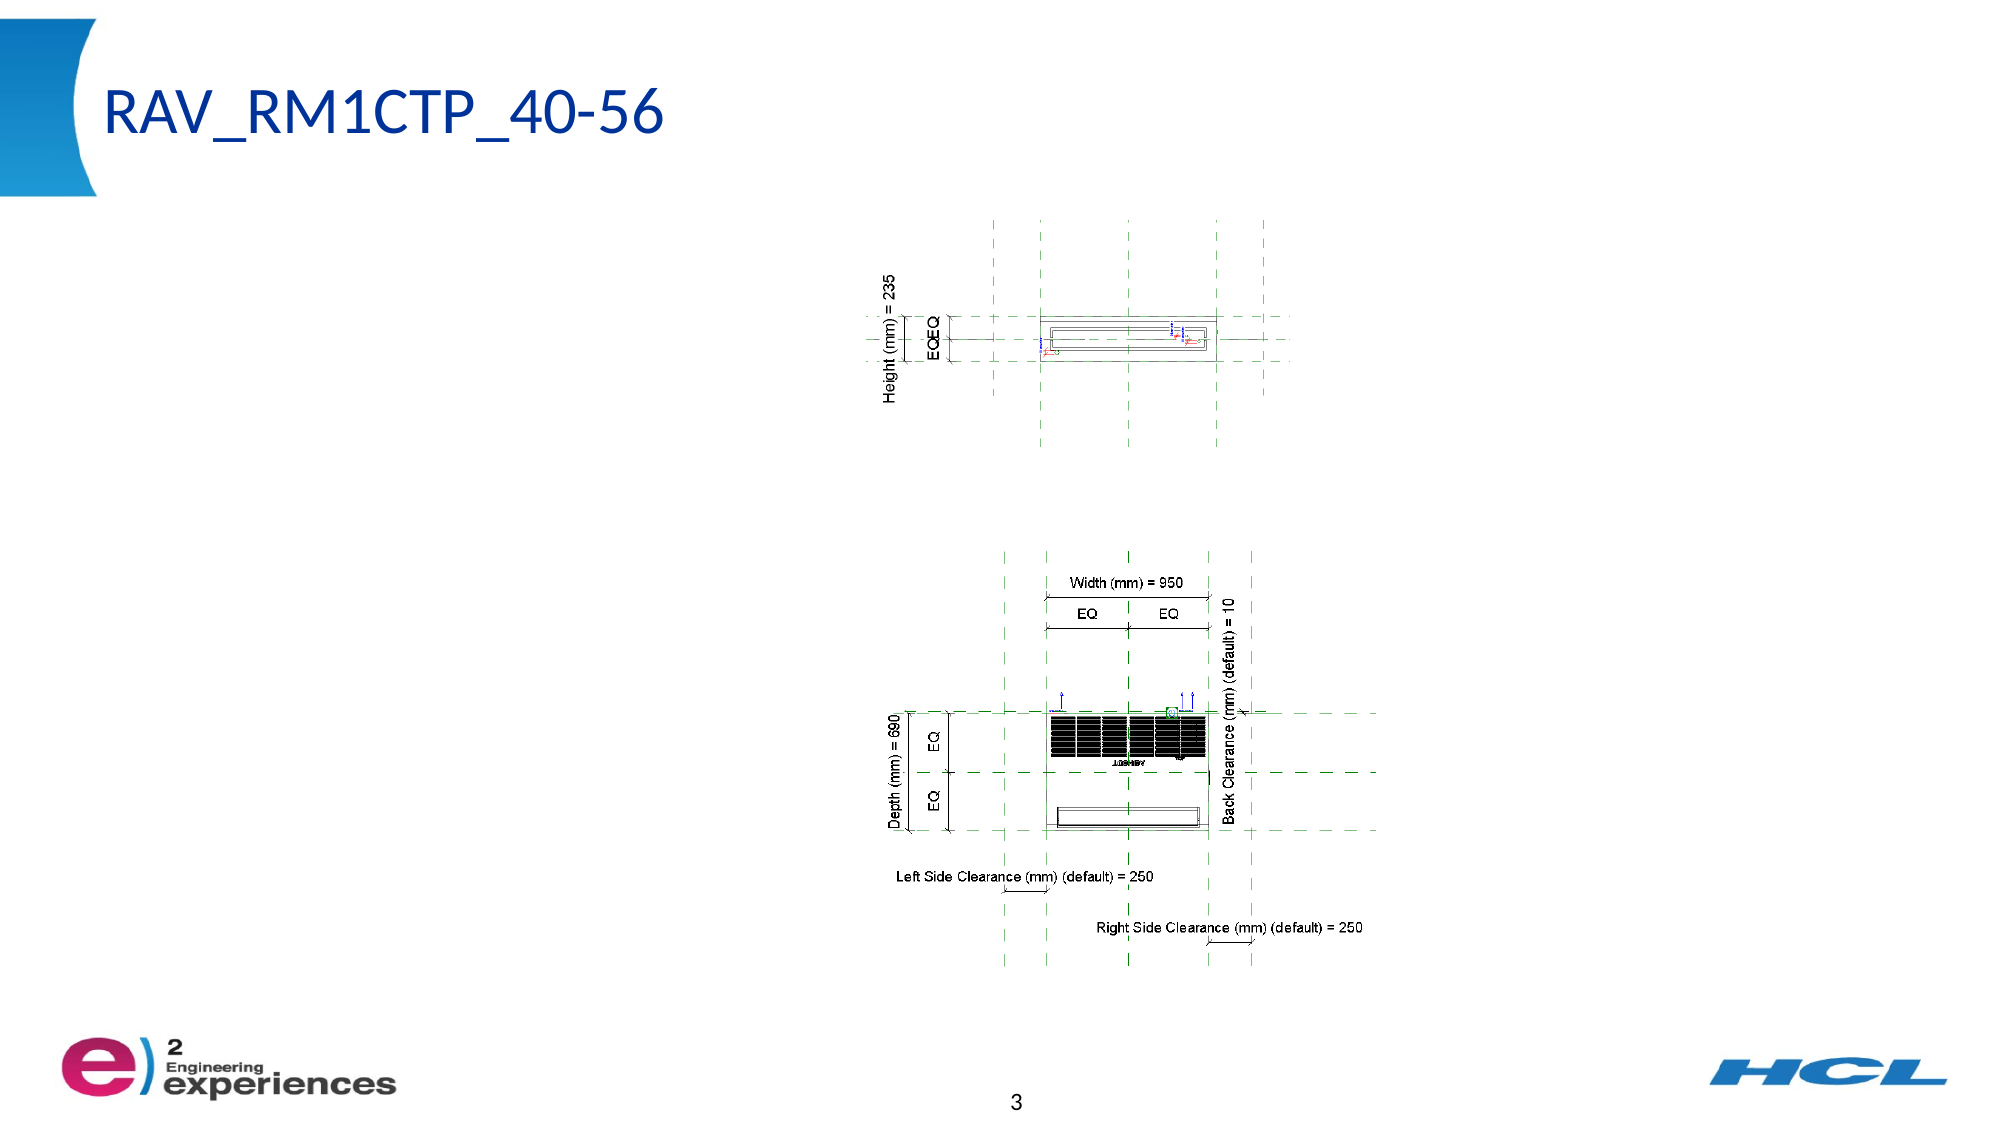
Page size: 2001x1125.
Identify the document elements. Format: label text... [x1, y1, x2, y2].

picture [0, 0, 2000, 1125]
text_box RAV_RM1CTP_40-56 [88, 59, 681, 155]
